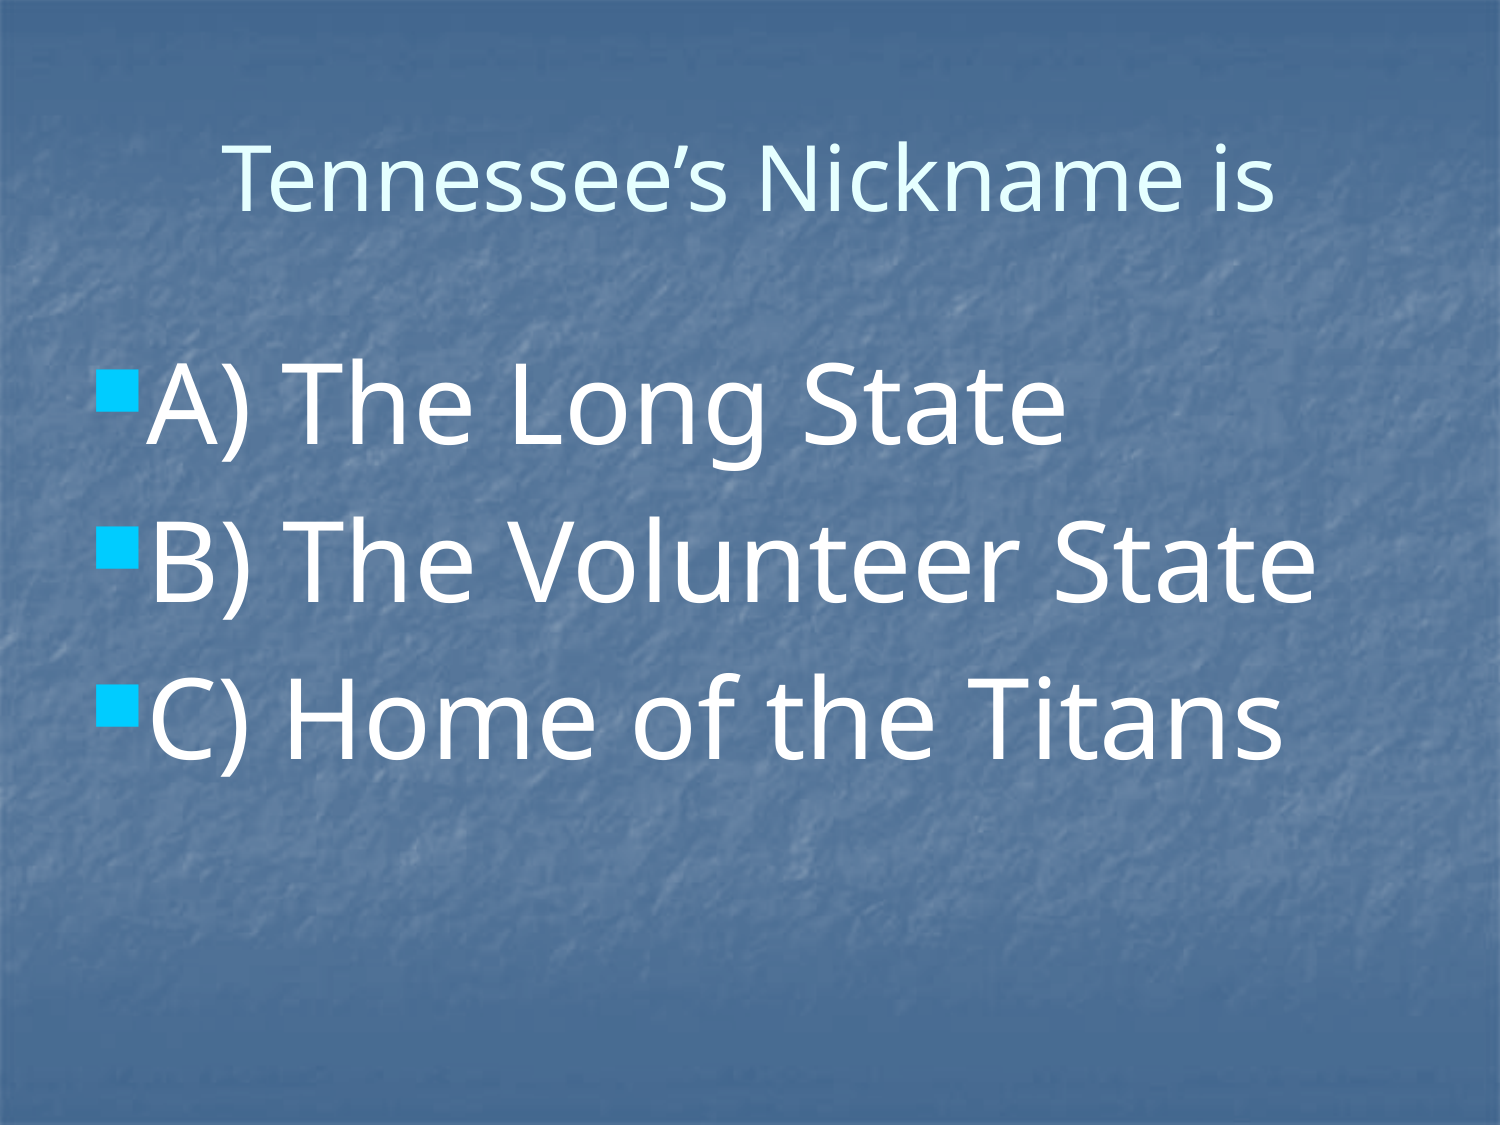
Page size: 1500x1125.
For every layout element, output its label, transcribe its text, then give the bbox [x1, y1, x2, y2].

list A) The Long State B) The Volunteer State C) Home of the Titans [74, 324, 1426, 1001]
title Tennessee’s Nickname is [74, 62, 1426, 288]
